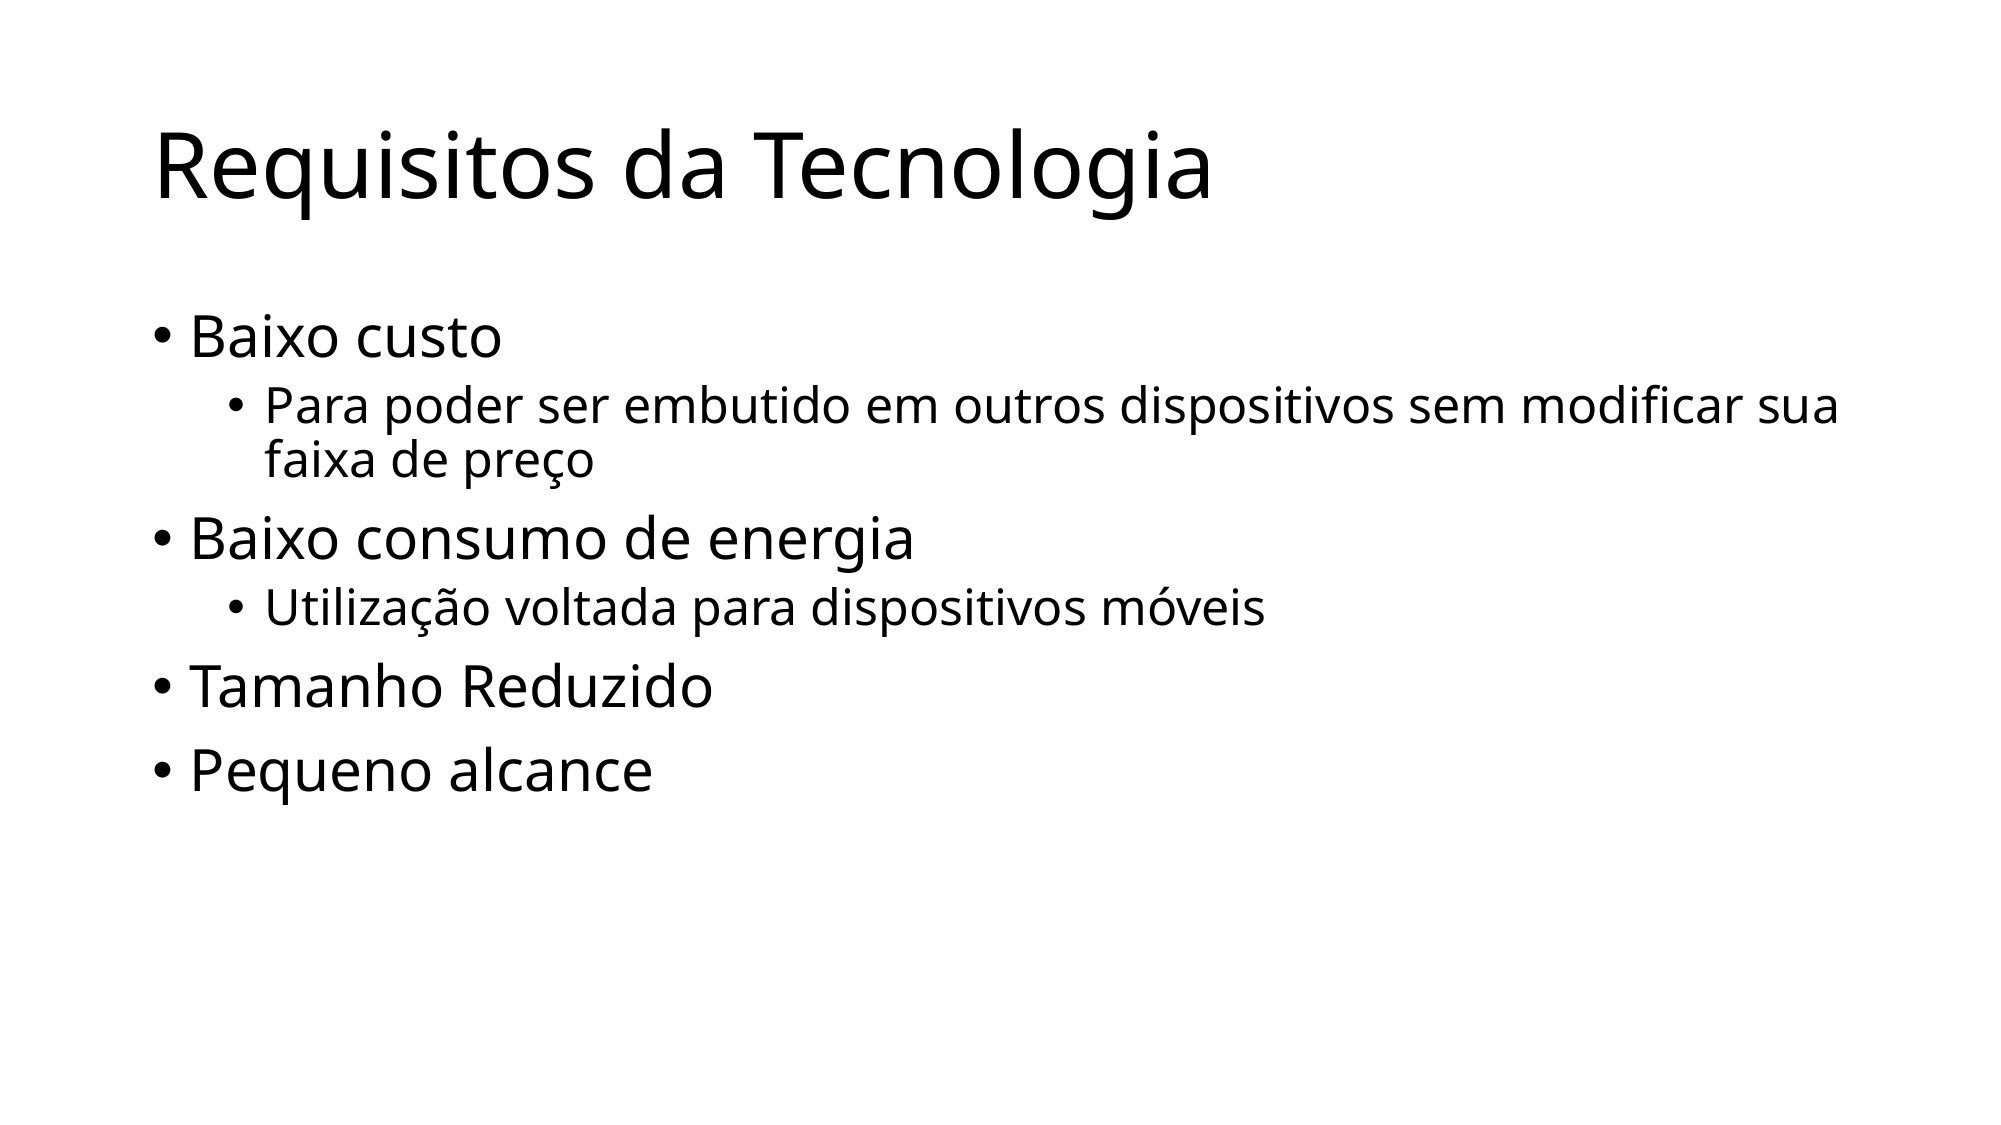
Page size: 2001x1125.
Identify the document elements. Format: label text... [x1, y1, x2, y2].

list Baixo custo Para poder ser embutido em outros dispositivos sem modificar sua faixa de preço Baixo consumo de energia Utilização voltada para dispositivos móveis Tamanho Reduzido Pequeno alcance [137, 299, 1863, 1014]
title Requisitos da Tecnologia [137, 59, 1863, 278]
